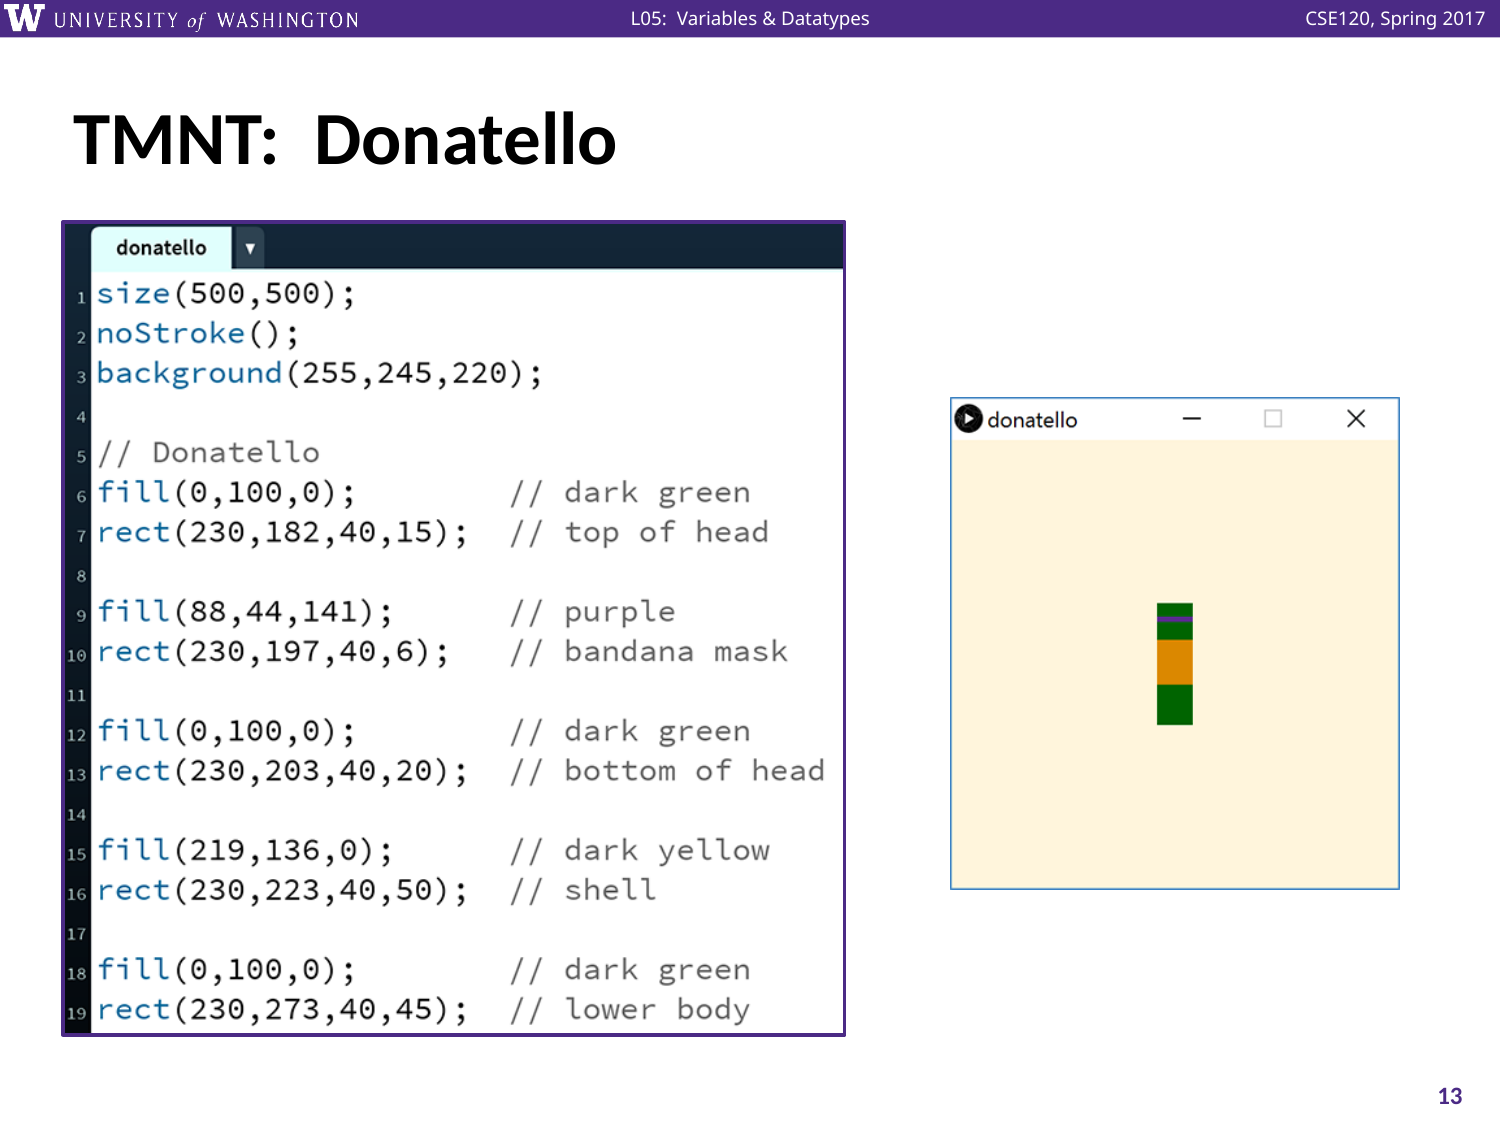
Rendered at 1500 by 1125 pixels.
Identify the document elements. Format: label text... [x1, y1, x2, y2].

picture [64, 223, 844, 1034]
title TMNT: Donatello [58, 71, 1438, 198]
picture [949, 397, 1401, 890]
slide_number 13 [1400, 1065, 1500, 1125]
picture [4, 4, 358, 32]
